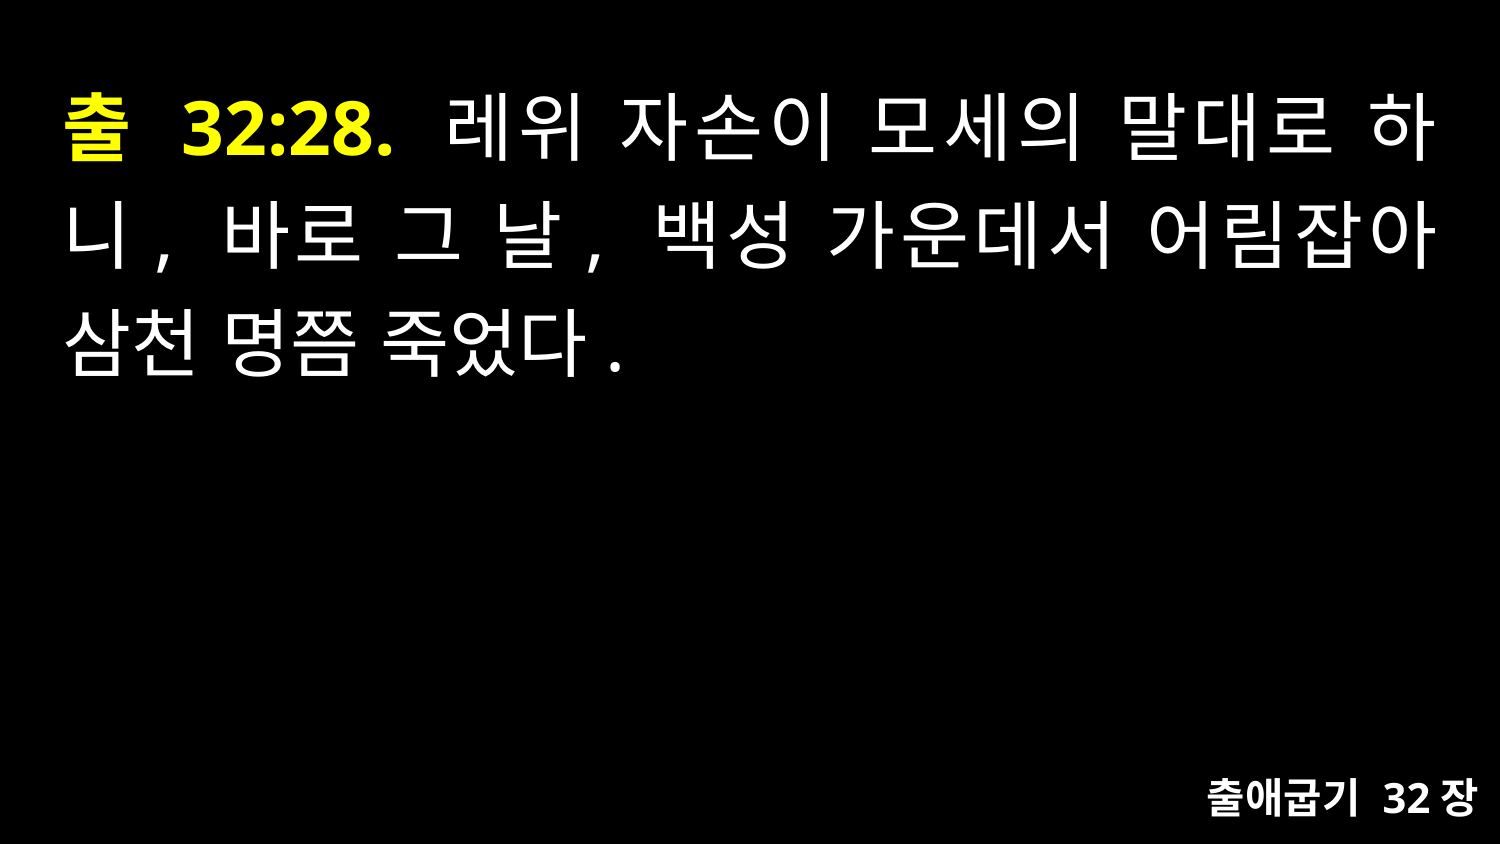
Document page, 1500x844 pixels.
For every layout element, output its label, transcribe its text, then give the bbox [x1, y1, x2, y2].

subtitle 출애굽기 32장 [916, 770, 1500, 844]
title 출 32:28. 레위 자손이 모세의 말대로 하니, 바로 그 날, 백성 가운데서 어림잡아 삼천 명쯤 죽었다. [0, 0, 1500, 844]
